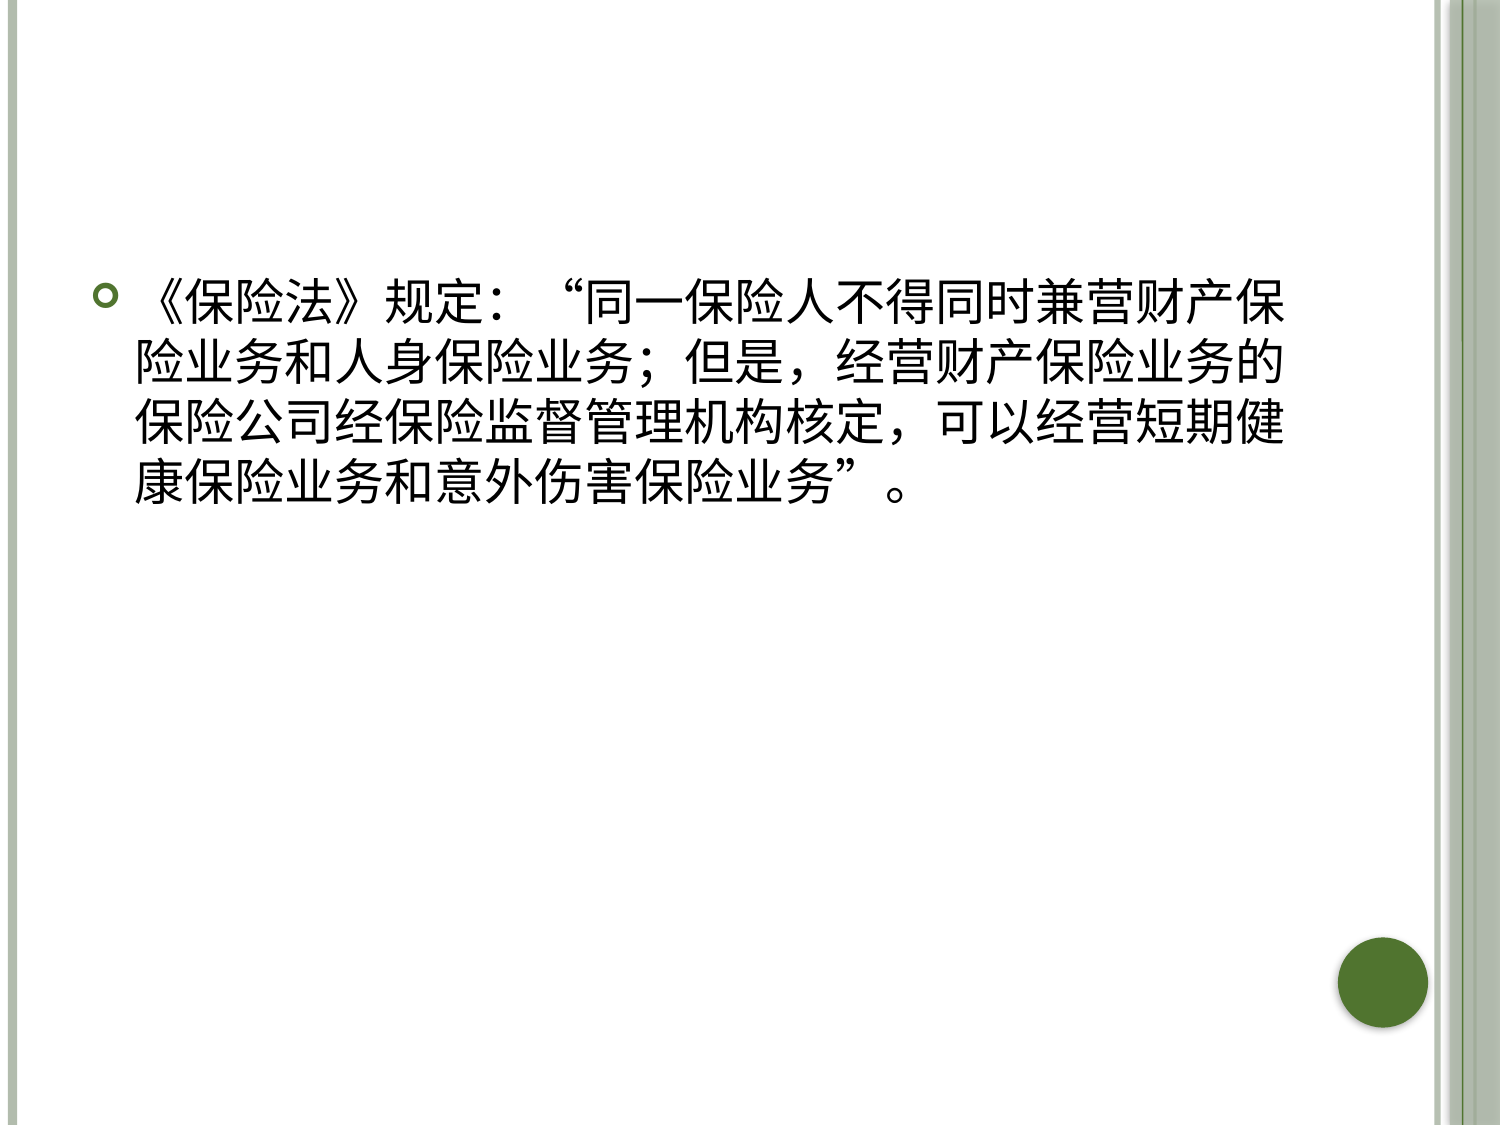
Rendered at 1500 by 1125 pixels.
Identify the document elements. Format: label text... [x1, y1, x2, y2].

list 《保险法》规定：“同一保险人不得同时兼营财产保险业务和人身保险业务；但是，经营财产保险业务的保险公司经保险监督管理机构核定，可以经营短期健康保险业务和意外伤害保险业务”。 [74, 262, 1301, 1063]
